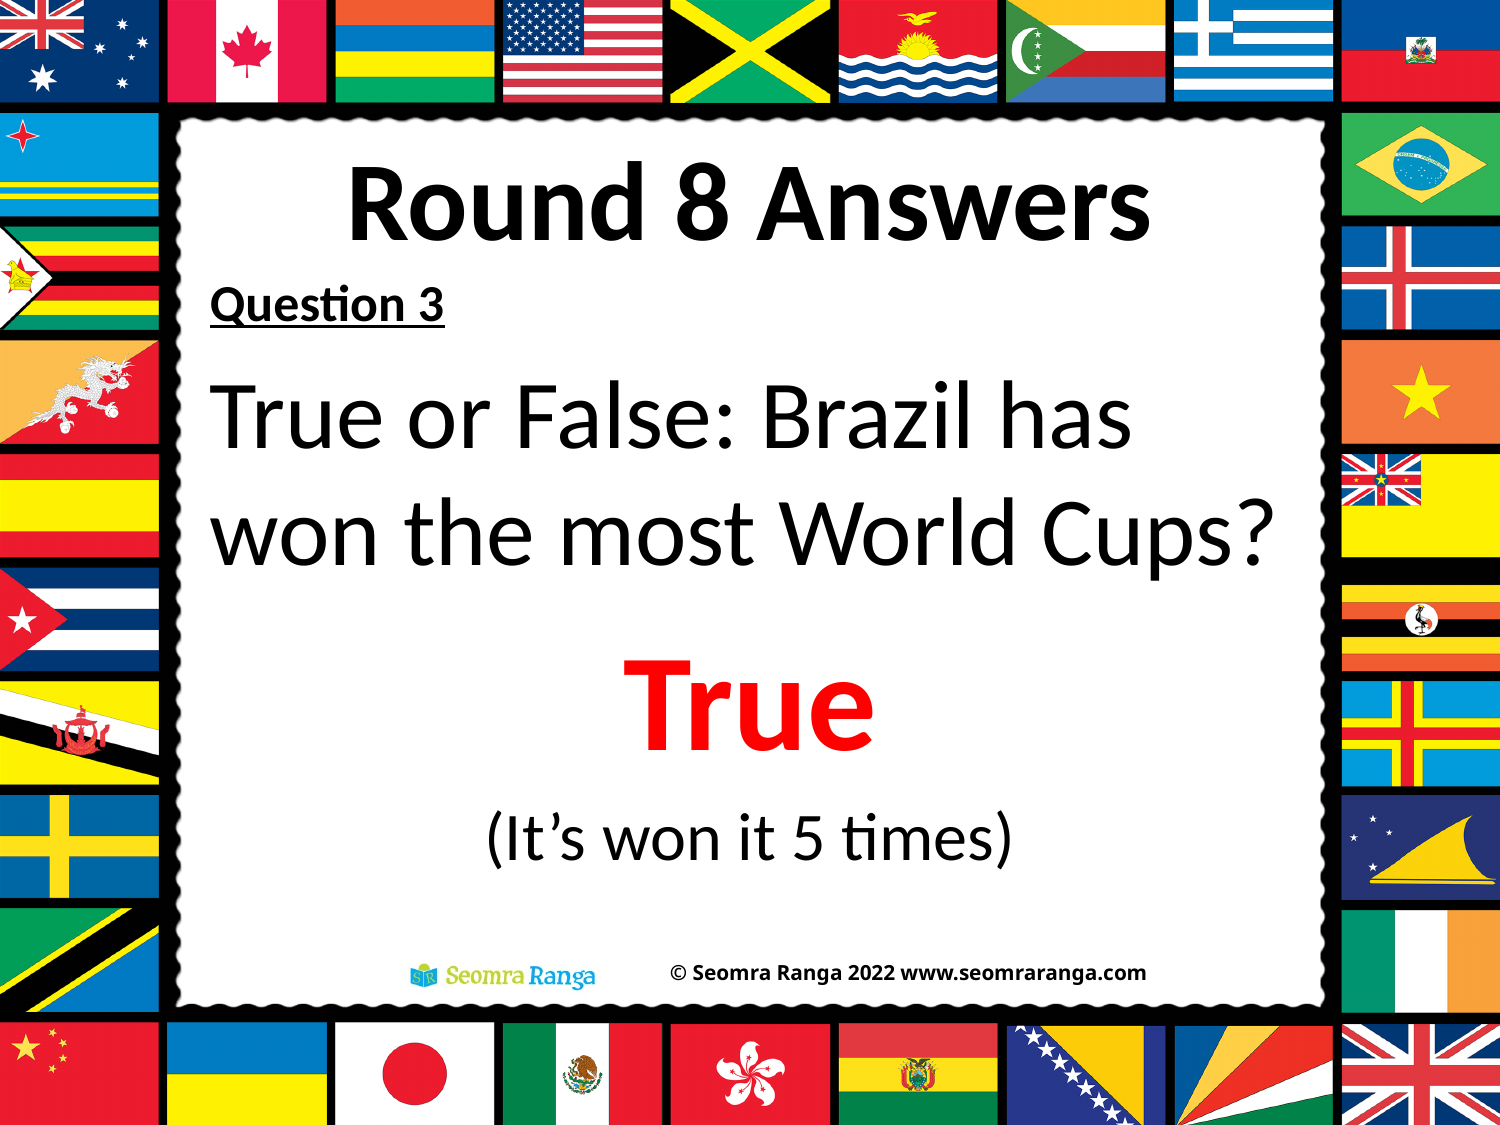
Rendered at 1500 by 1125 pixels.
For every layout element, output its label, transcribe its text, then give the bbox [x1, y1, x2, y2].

picture [10, 122, 36, 150]
text_box © Seomra Ranga 2022 www.seomraranga.com [631, 953, 1187, 993]
list Question 3 True or False: Brazil has won the most World Cups? True (It’s won it 5 times) [194, 261, 1306, 953]
picture [0, 0, 1500, 1125]
title Round 8 Answers [183, 101, 1317, 290]
